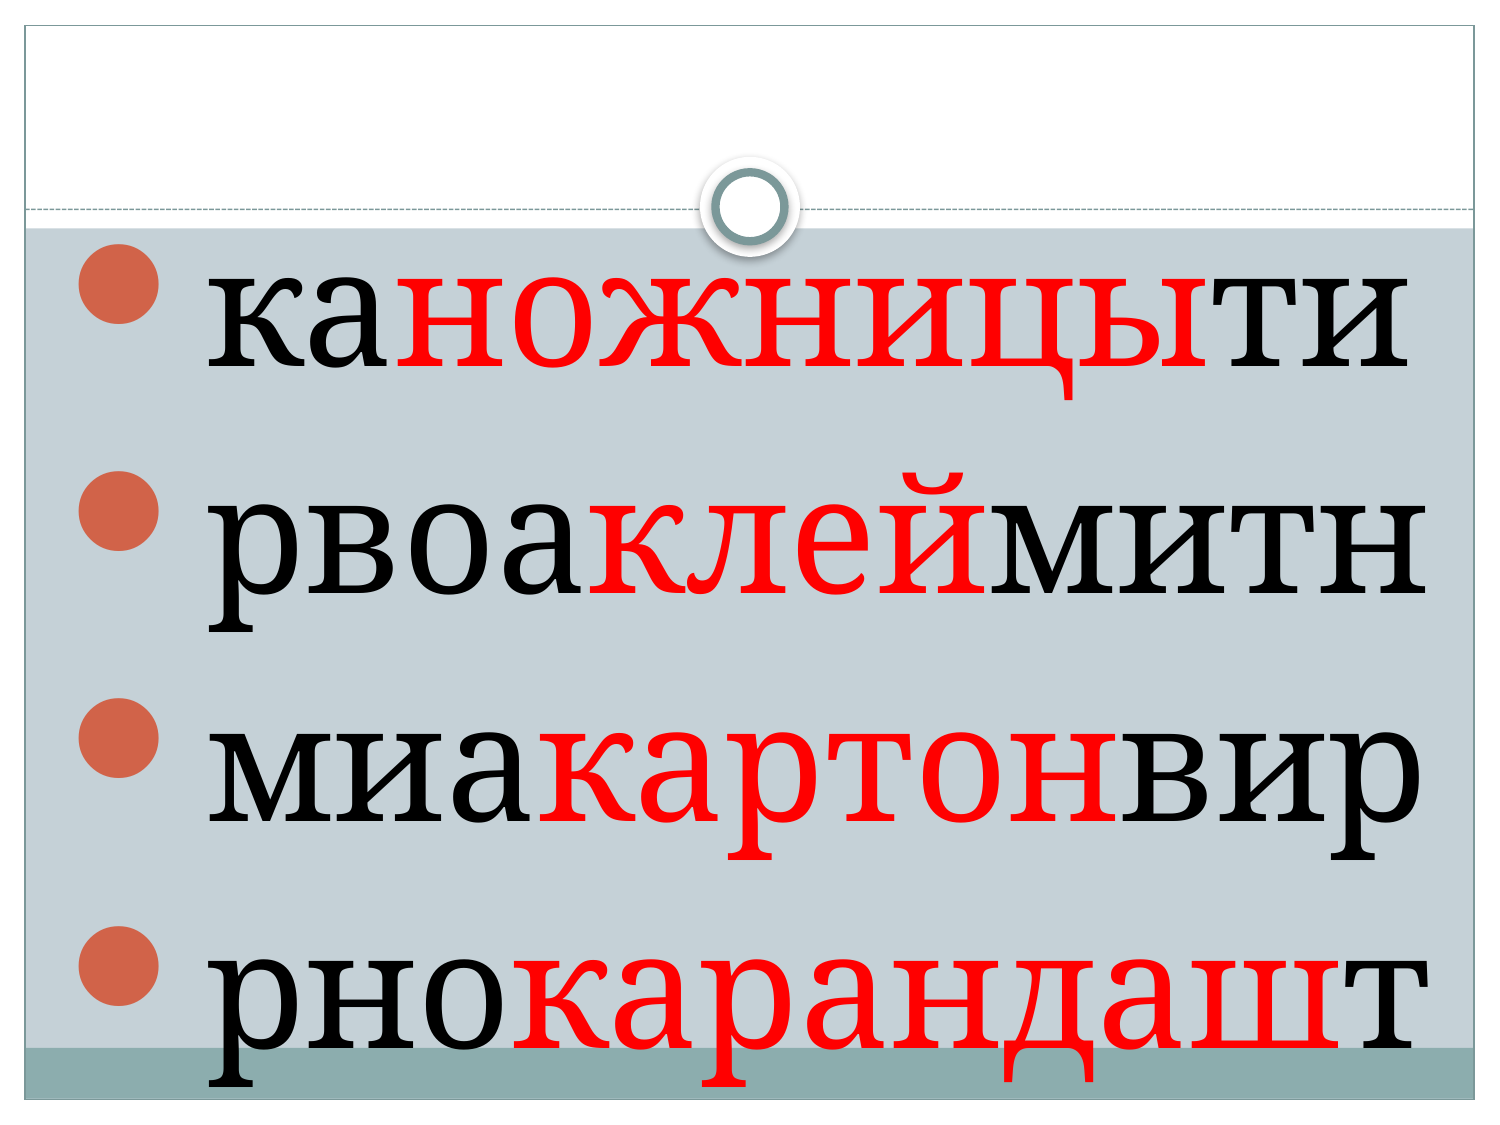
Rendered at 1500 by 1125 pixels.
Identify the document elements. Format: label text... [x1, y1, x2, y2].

list каножницыти рвоаклеймитн миакартонвир рнокарандашт [53, 196, 1500, 1125]
